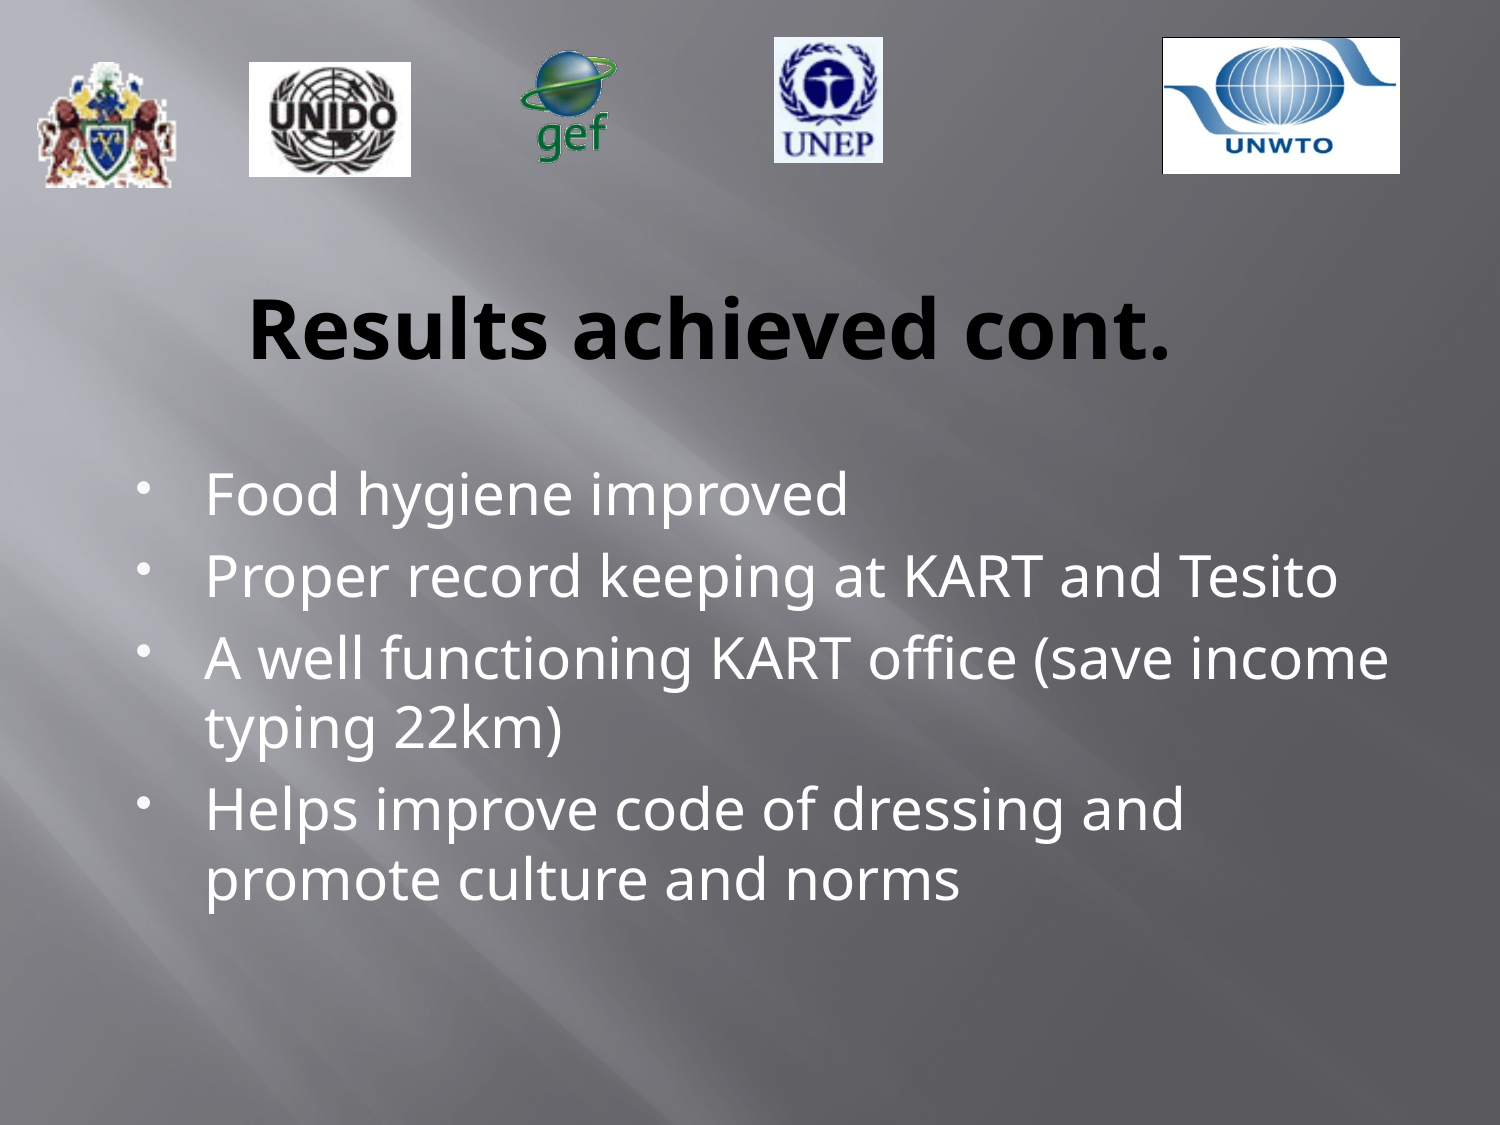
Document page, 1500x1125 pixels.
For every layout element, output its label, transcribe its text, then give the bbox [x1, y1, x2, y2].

picture [1162, 37, 1400, 174]
picture [249, 62, 412, 177]
list Food hygiene improved Proper record keeping at KART and Tesito A well functioning KART office (save income typing 22km) Helps improve code of dressing and promote culture and norms [99, 450, 1450, 985]
text_box [74, 45, 1425, 233]
picture [512, 38, 627, 173]
picture [774, 37, 883, 163]
title Results achieved cont. [34, 232, 1385, 421]
picture [37, 62, 179, 188]
